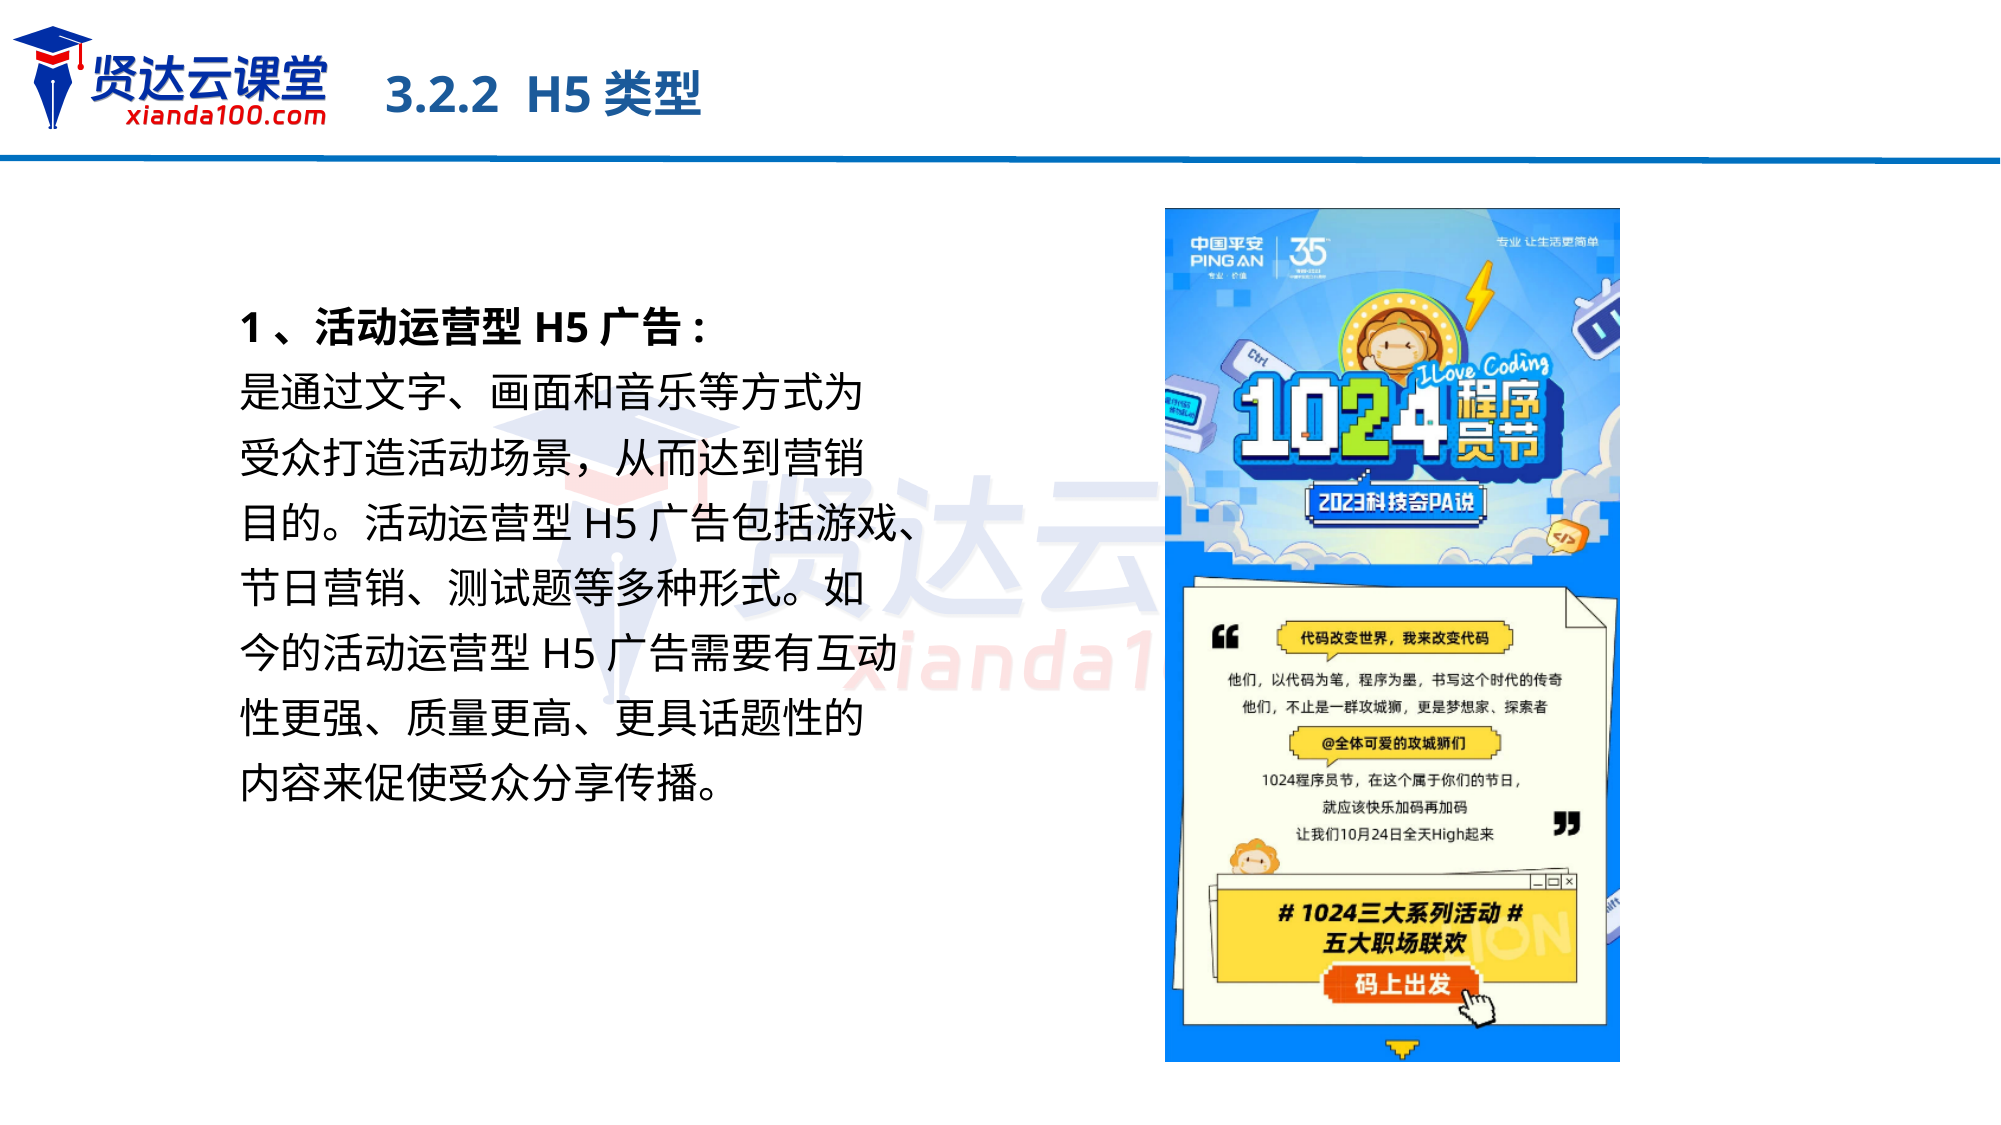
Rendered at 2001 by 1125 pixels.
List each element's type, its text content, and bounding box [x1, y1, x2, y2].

text_box 3.2.2 H5类型 [370, 54, 1007, 130]
picture [1165, 207, 1620, 1063]
picture [1178, 407, 1185, 414]
text_box 1、活动运营型H5广告: 是通过文字、画面和音乐等方式为 受众打造活动场景，从而达到营销 目的。活动运营型H5广告包括游戏、 节日营销、测试题等多种形式。如 今的活动运营型H5广告需要有互动 性更强、质量更高、更具话题性的 内容来促使受众分享传播。 [149, 278, 1160, 814]
picture [0, 7, 353, 155]
